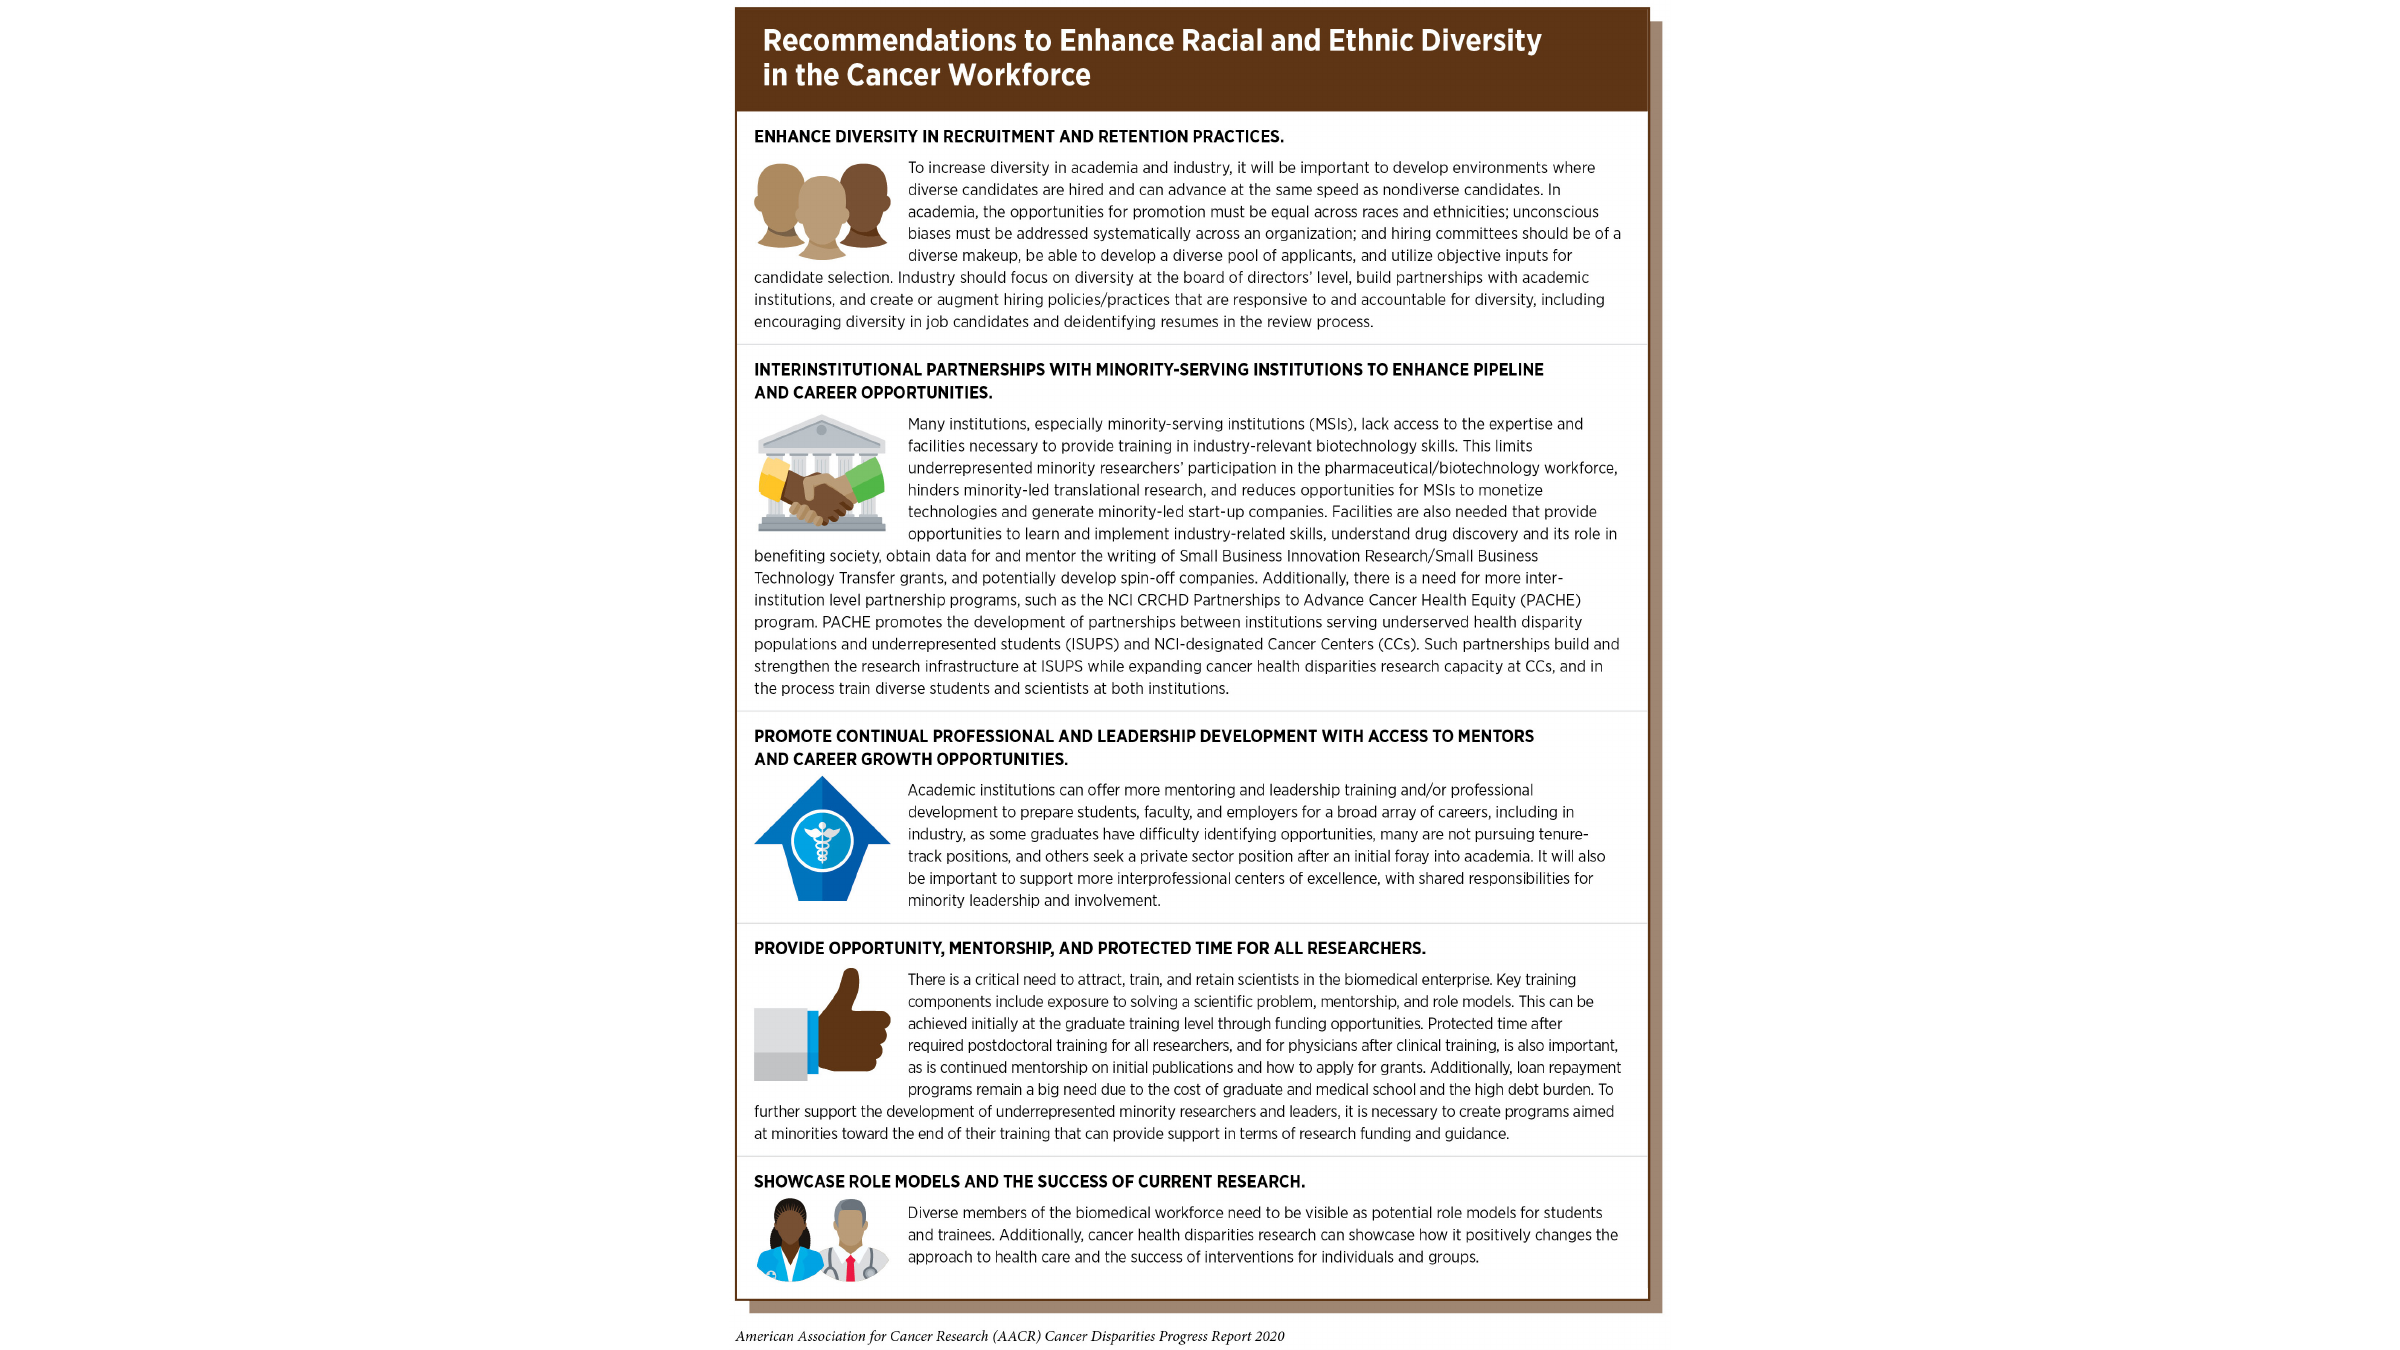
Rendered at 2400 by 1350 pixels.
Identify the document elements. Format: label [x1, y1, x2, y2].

picture [729, 0, 1671, 1350]
